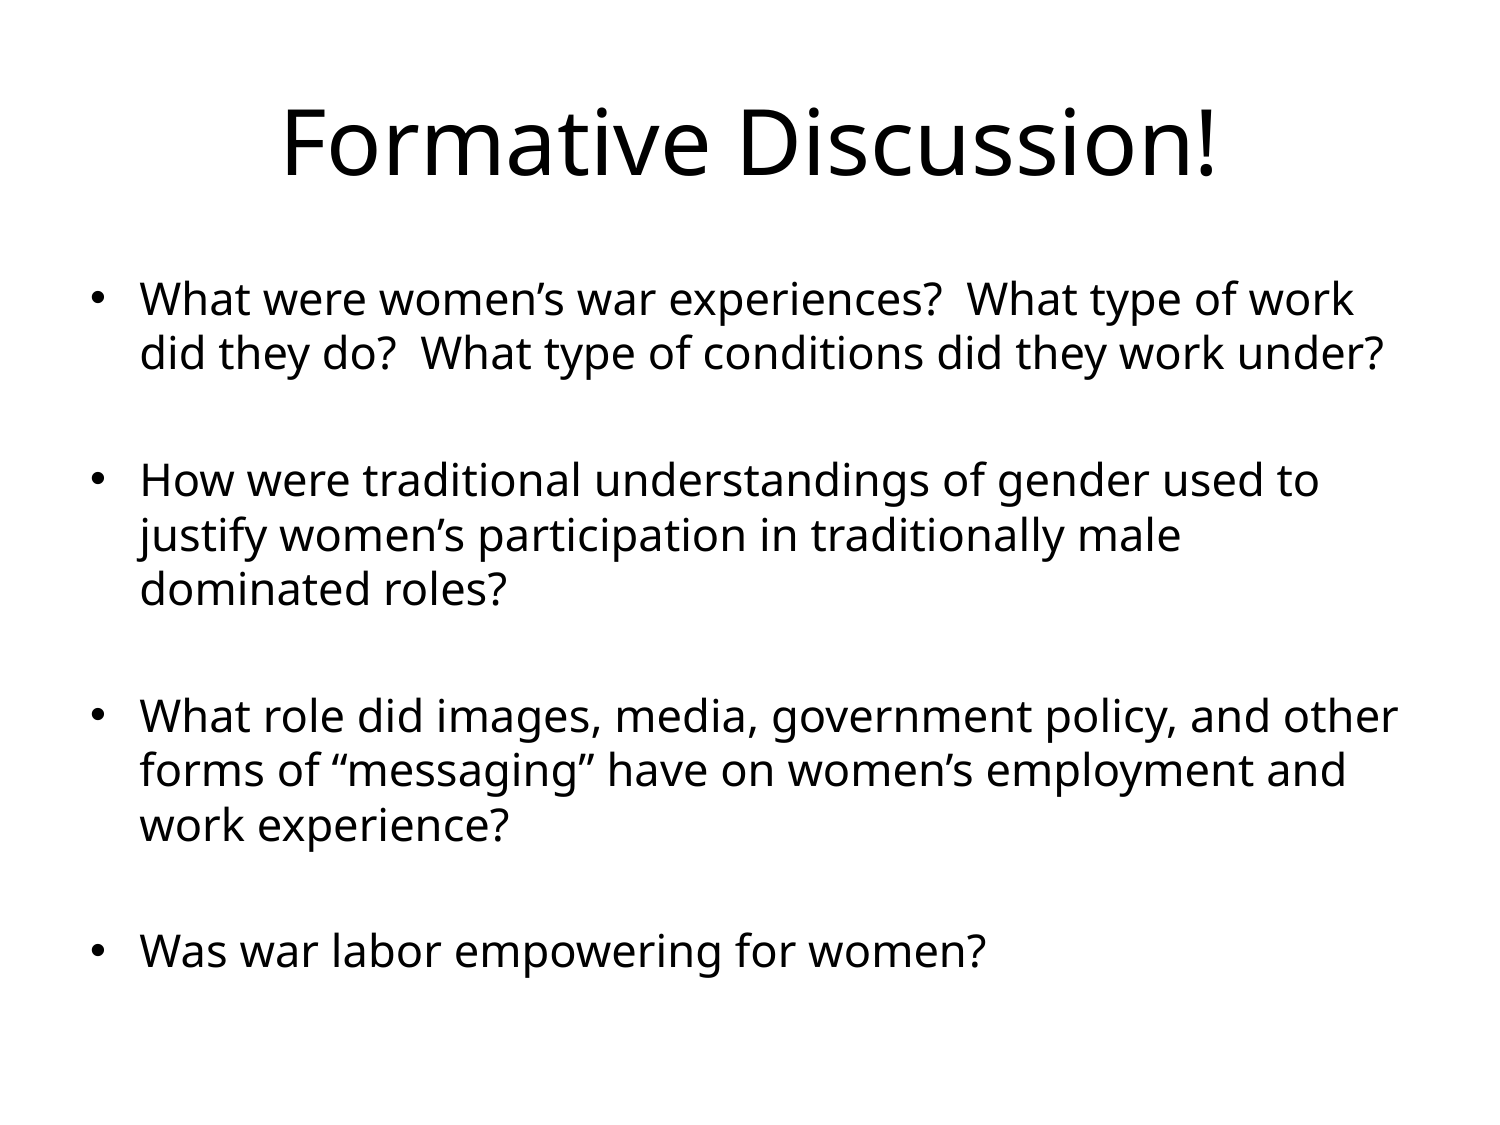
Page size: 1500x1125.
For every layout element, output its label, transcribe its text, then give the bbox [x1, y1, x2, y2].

list What were women’s war experiences? What type of work did they do? What type of conditions did they work under? How were traditional understandings of gender used to justify women’s participation in traditionally male dominated roles? What role did images, media, government policy, and other forms of “messaging” have on women’s employment and work experience? Was war labor empowering for women? [75, 262, 1425, 1005]
title Formative Discussion! [75, 45, 1425, 233]
